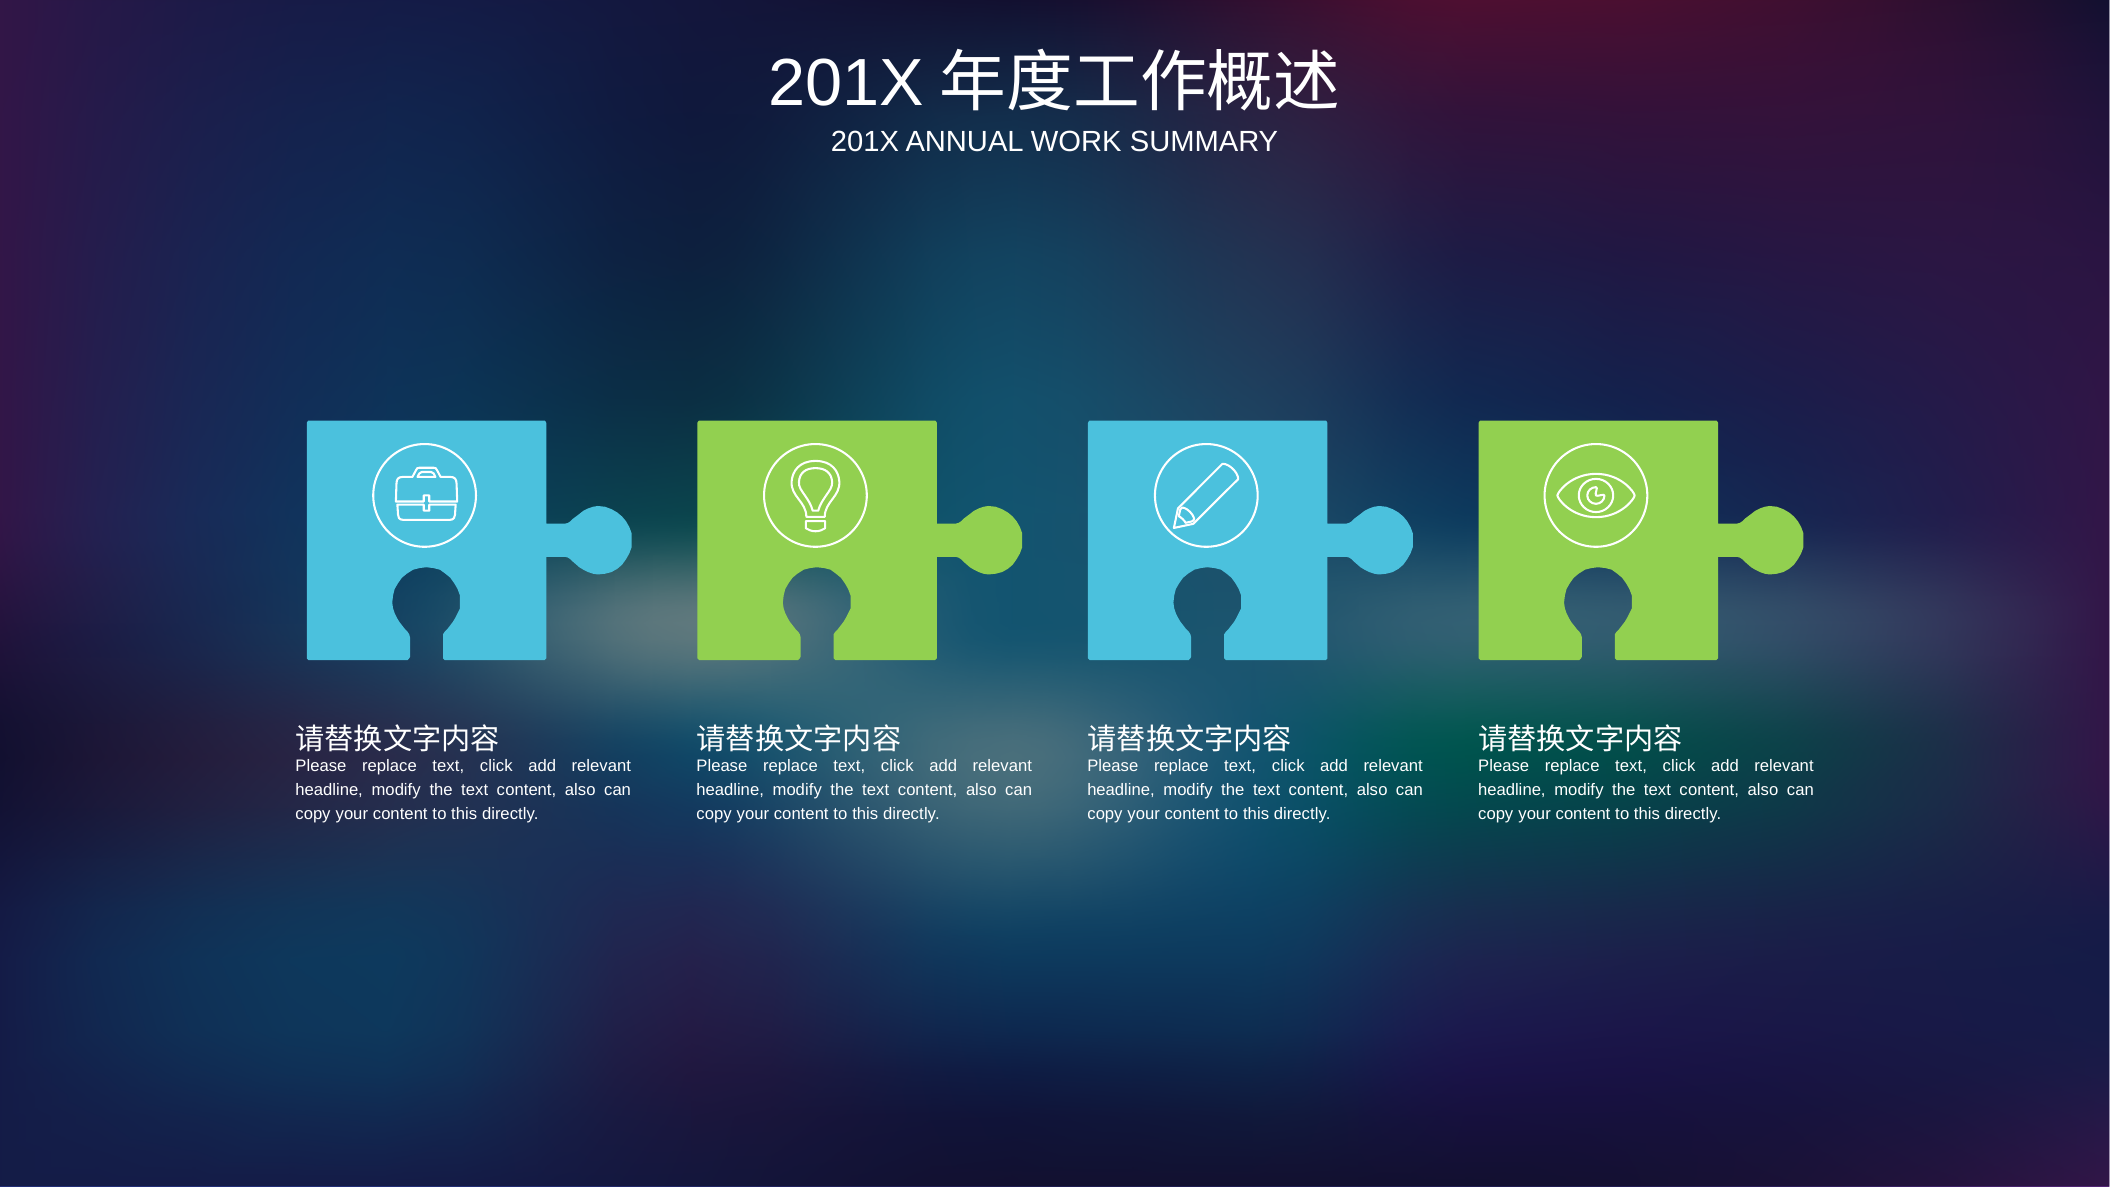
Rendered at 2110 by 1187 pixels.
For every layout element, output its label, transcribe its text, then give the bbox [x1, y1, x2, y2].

text_box [1087, 420, 1413, 661]
text_box 201X年度工作概述 [730, 38, 1379, 119]
text_box 请替换文字内容 [295, 713, 561, 750]
text_box 请替换文字内容 [696, 713, 962, 750]
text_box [1154, 444, 1258, 547]
picture [0, 0, 2110, 1187]
text_box [306, 420, 632, 661]
text_box Please replace text, click add relevant headline, modify the text content, also can copy your content to this directly. [696, 750, 1033, 823]
text_box [1478, 420, 1804, 661]
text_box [373, 444, 476, 547]
text_box Please replace text, click add relevant headline, modify the text content, also can copy your content to this directly. [295, 750, 632, 823]
text_box 请替换文字内容 [1087, 713, 1353, 750]
text_box 201X ANNUAL WORK SUMMARY [824, 122, 1285, 158]
text_box [697, 420, 1023, 661]
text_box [764, 444, 867, 547]
text_box Please replace text, click add relevant headline, modify the text content, also can copy your content to this directly. [1478, 750, 1815, 823]
text_box 请替换文字内容 [1478, 713, 1743, 750]
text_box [1544, 444, 1648, 547]
text_box Please replace text, click add relevant headline, modify the text content, also can copy your content to this directly. [1087, 750, 1424, 823]
